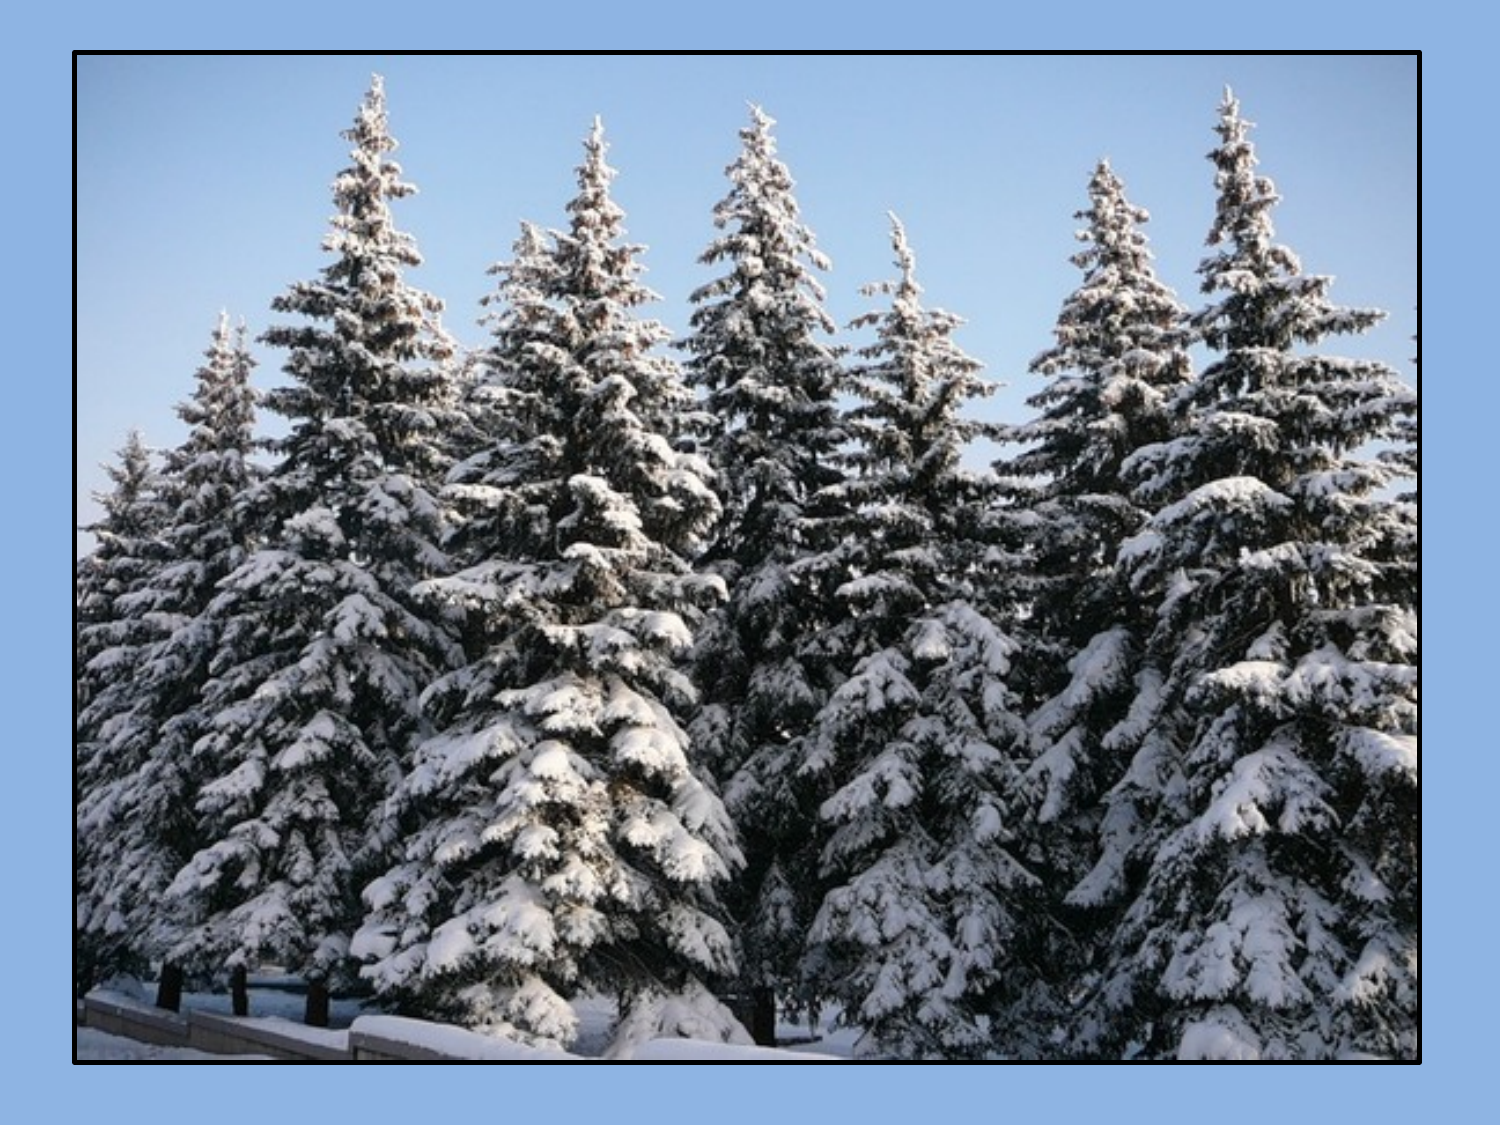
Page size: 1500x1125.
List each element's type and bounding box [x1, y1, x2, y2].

picture [76, 54, 1418, 1061]
